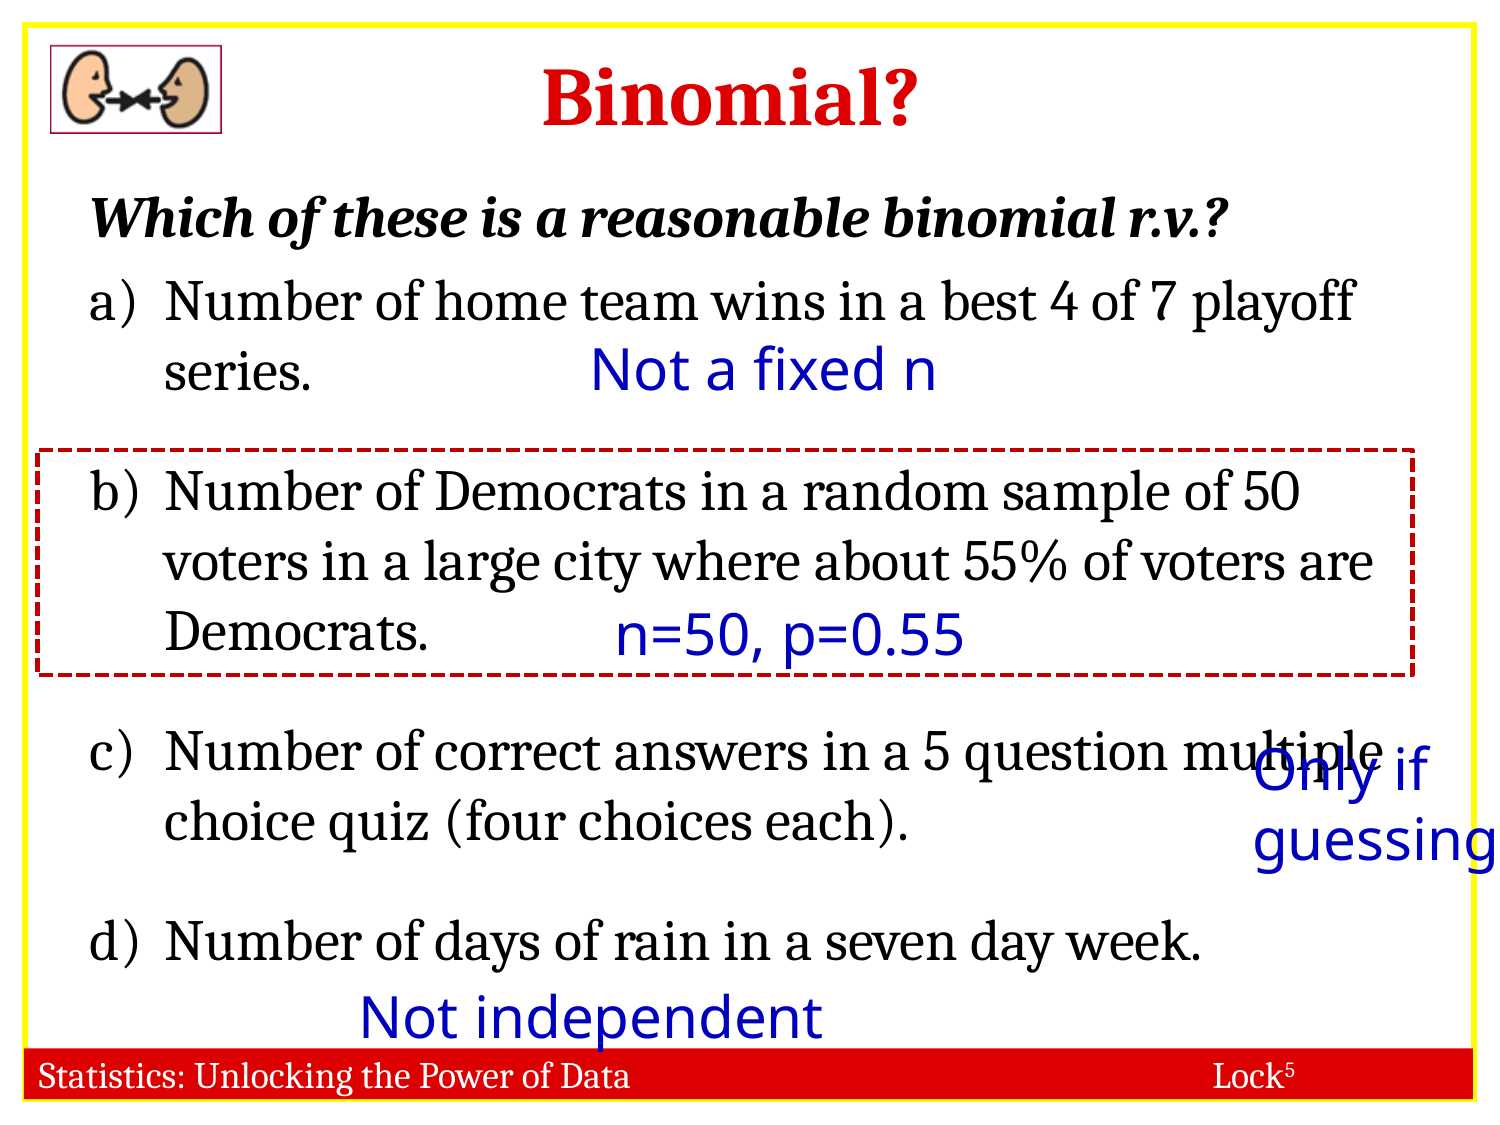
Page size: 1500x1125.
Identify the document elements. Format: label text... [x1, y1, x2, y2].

text_box [37, 449, 1413, 676]
text_box Which of these is a reasonable binomial r.v.? Number of home team wins in a best 4 of 7 playoff series. Number of Democrats in a random sample of 50 voters in a large city where about 55% of voters are Democrats. Number of correct answers in a 5 question multiple choice quiz (four choices each). Number of days of rain in a seven day week. [74, 172, 1425, 980]
picture [49, 39, 223, 134]
text_box Not a fixed n [574, 324, 1013, 410]
text_box n=50, p=0.55 [599, 590, 1113, 675]
title Binomial? [49, 24, 1450, 150]
text_box Only if guessing! [1237, 724, 1500, 880]
text_box Not independent [343, 972, 916, 1058]
